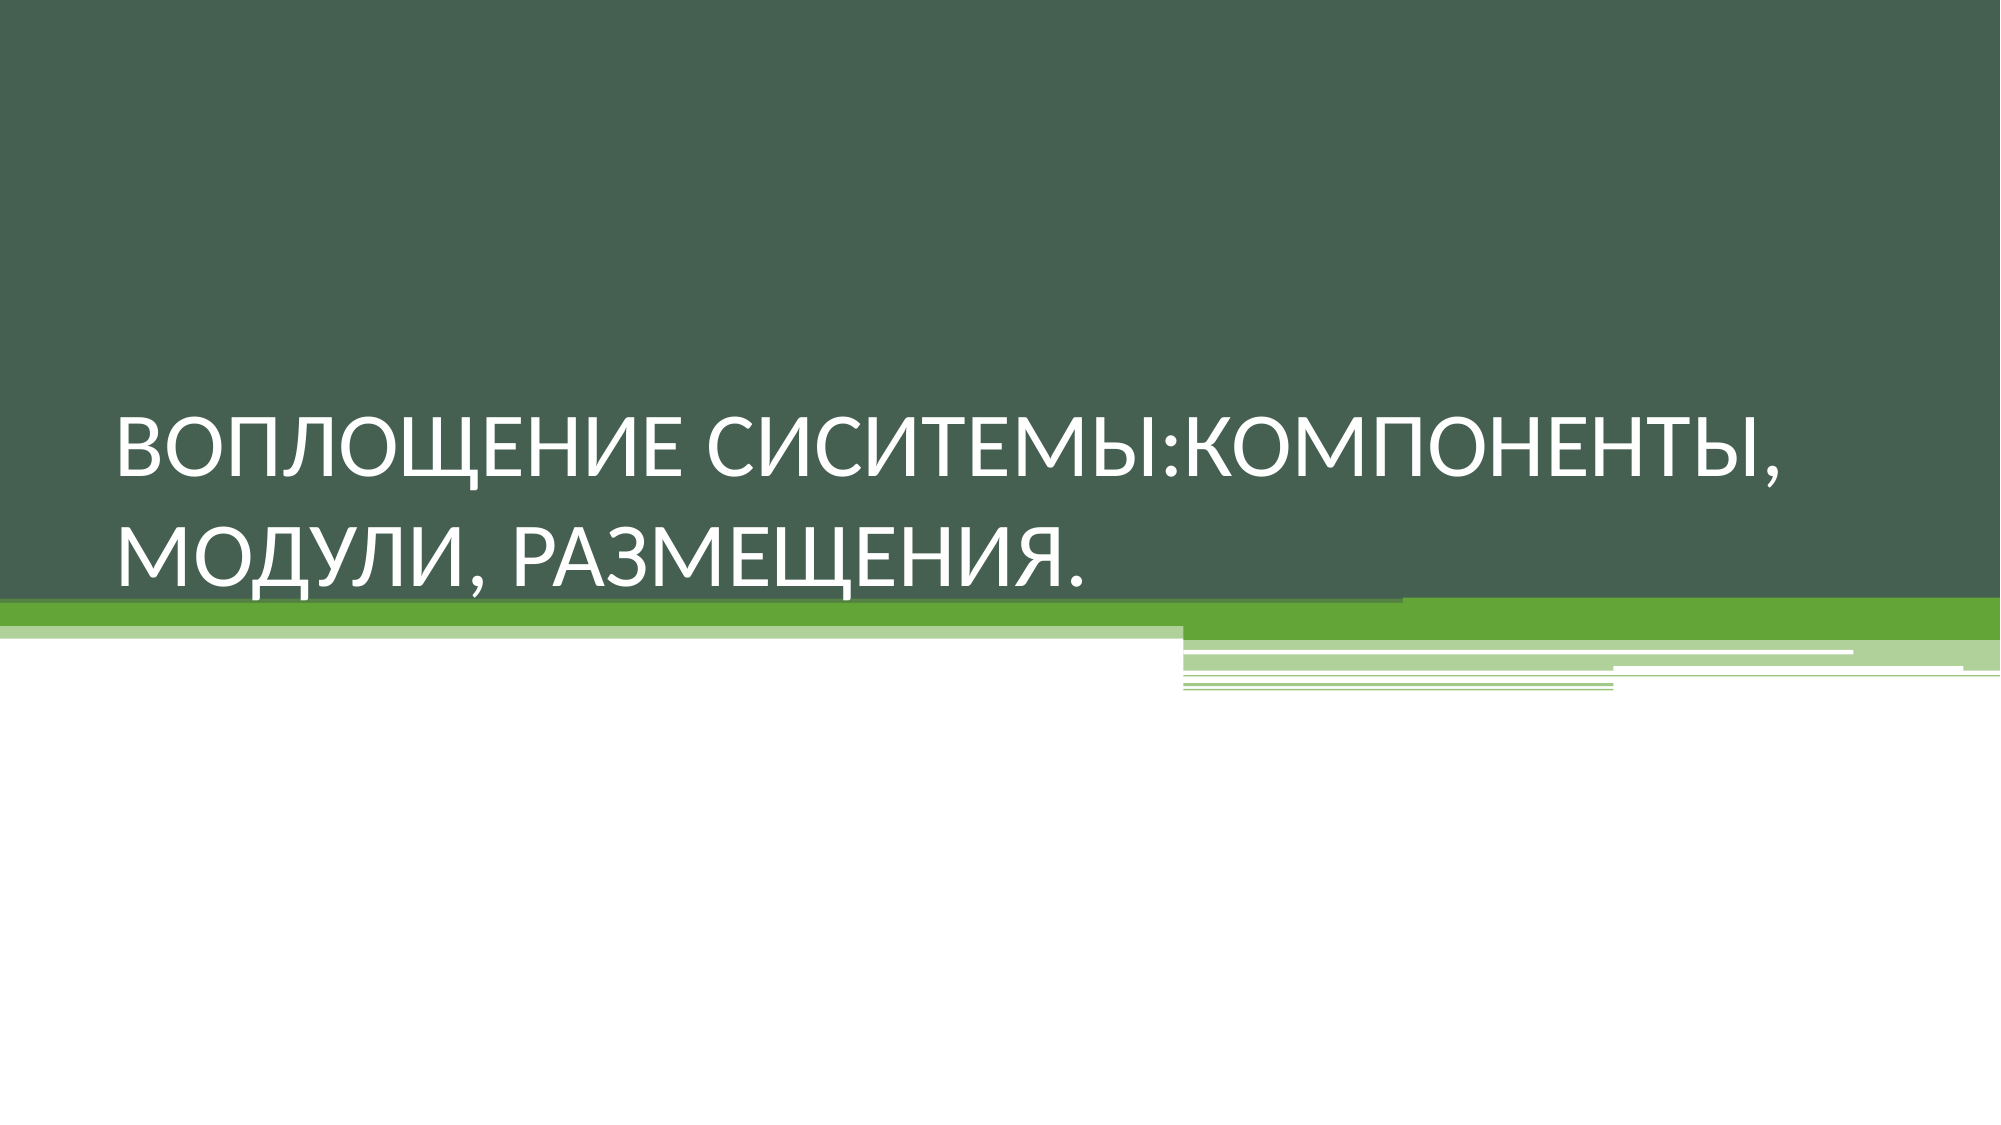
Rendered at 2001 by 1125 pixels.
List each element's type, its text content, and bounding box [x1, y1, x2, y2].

title ВОПЛОЩЕНИЕ СИСИТЕМЫ:КОМПОНЕНТЫ, МОДУЛИ, РАЗМЕЩЕНИЯ. [99, 370, 1950, 612]
